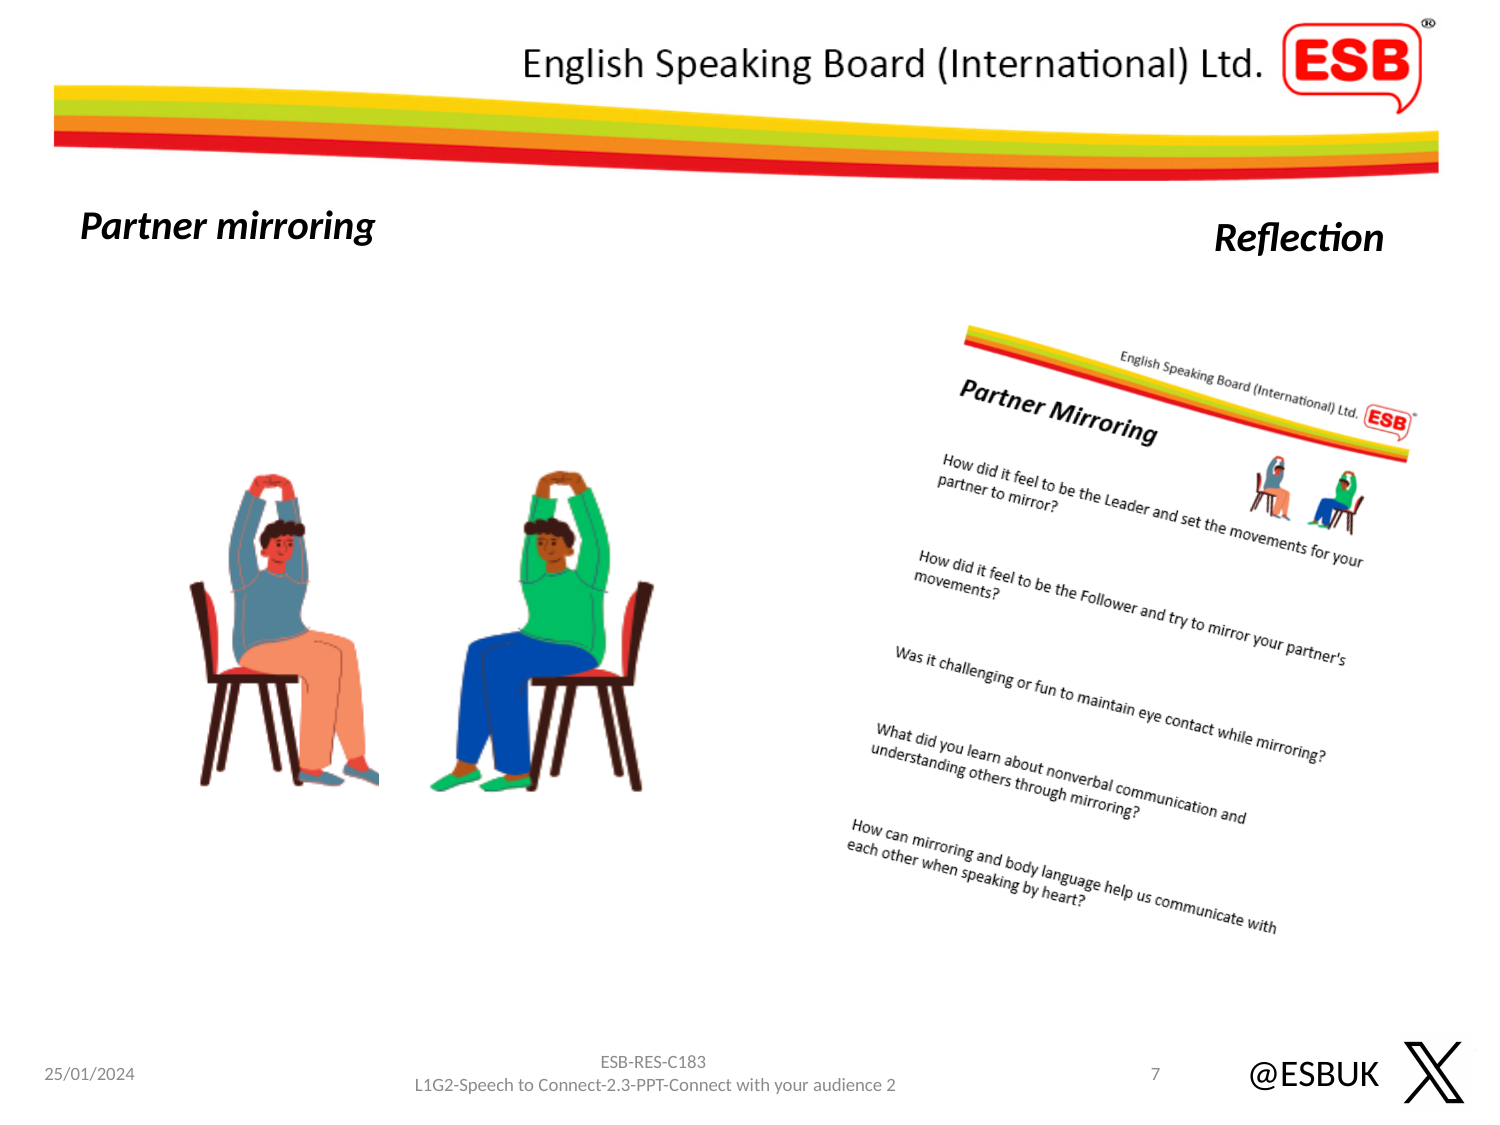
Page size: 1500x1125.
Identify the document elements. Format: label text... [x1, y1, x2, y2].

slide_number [29, 1042, 367, 1103]
footer ESB-RES-C183 L1G2-Speech to Connect-2.3-PPT-Connect with your audience 2 [395, 1042, 916, 1103]
picture [1395, 1029, 1476, 1116]
picture [0, 0, 1500, 189]
picture [822, 287, 1436, 1009]
text_box Reflection [950, 208, 1400, 268]
title Partner mirroring [64, 196, 514, 257]
slide_number 7 [930, 1042, 1176, 1103]
picture [130, 384, 718, 836]
